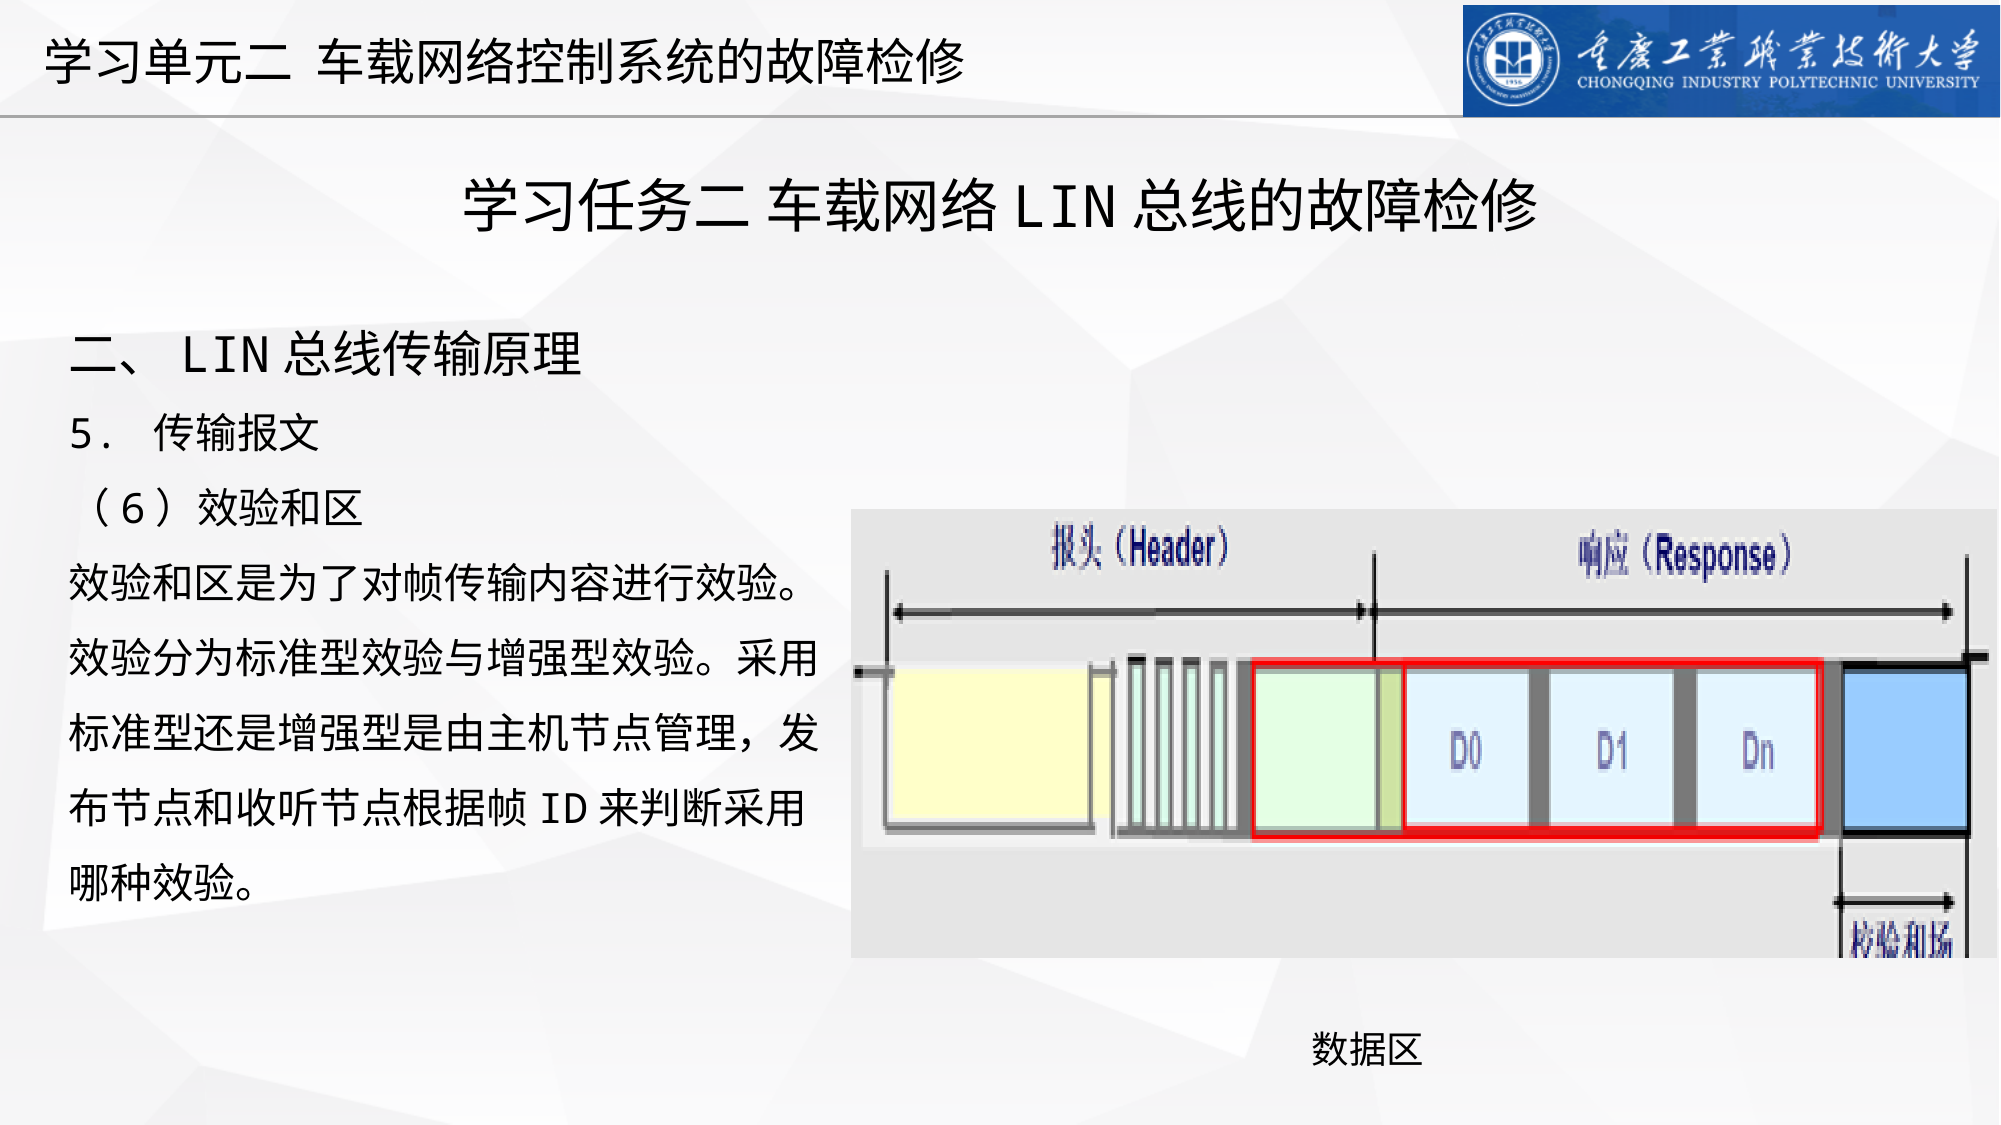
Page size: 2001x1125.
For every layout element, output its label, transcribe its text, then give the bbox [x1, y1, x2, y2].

picture [0, 0, 2001, 117]
text_box 学习任务二 车载网络LIN总线的故障检修 [433, 161, 1567, 247]
text_box 二、LIN总线传输原理 5. 传输报文 （6）效验和区 效验和区是为了对帧传输内容进行效验。效验分为标准型效验与增强型效验。采用标准型还是增强型是由主机节点管理，发布节点和收听节点根据帧ID来判断采用哪种效验。 [54, 284, 856, 915]
picture [0, 118, 2000, 1125]
text_box 数据区 [1296, 1018, 1541, 1079]
